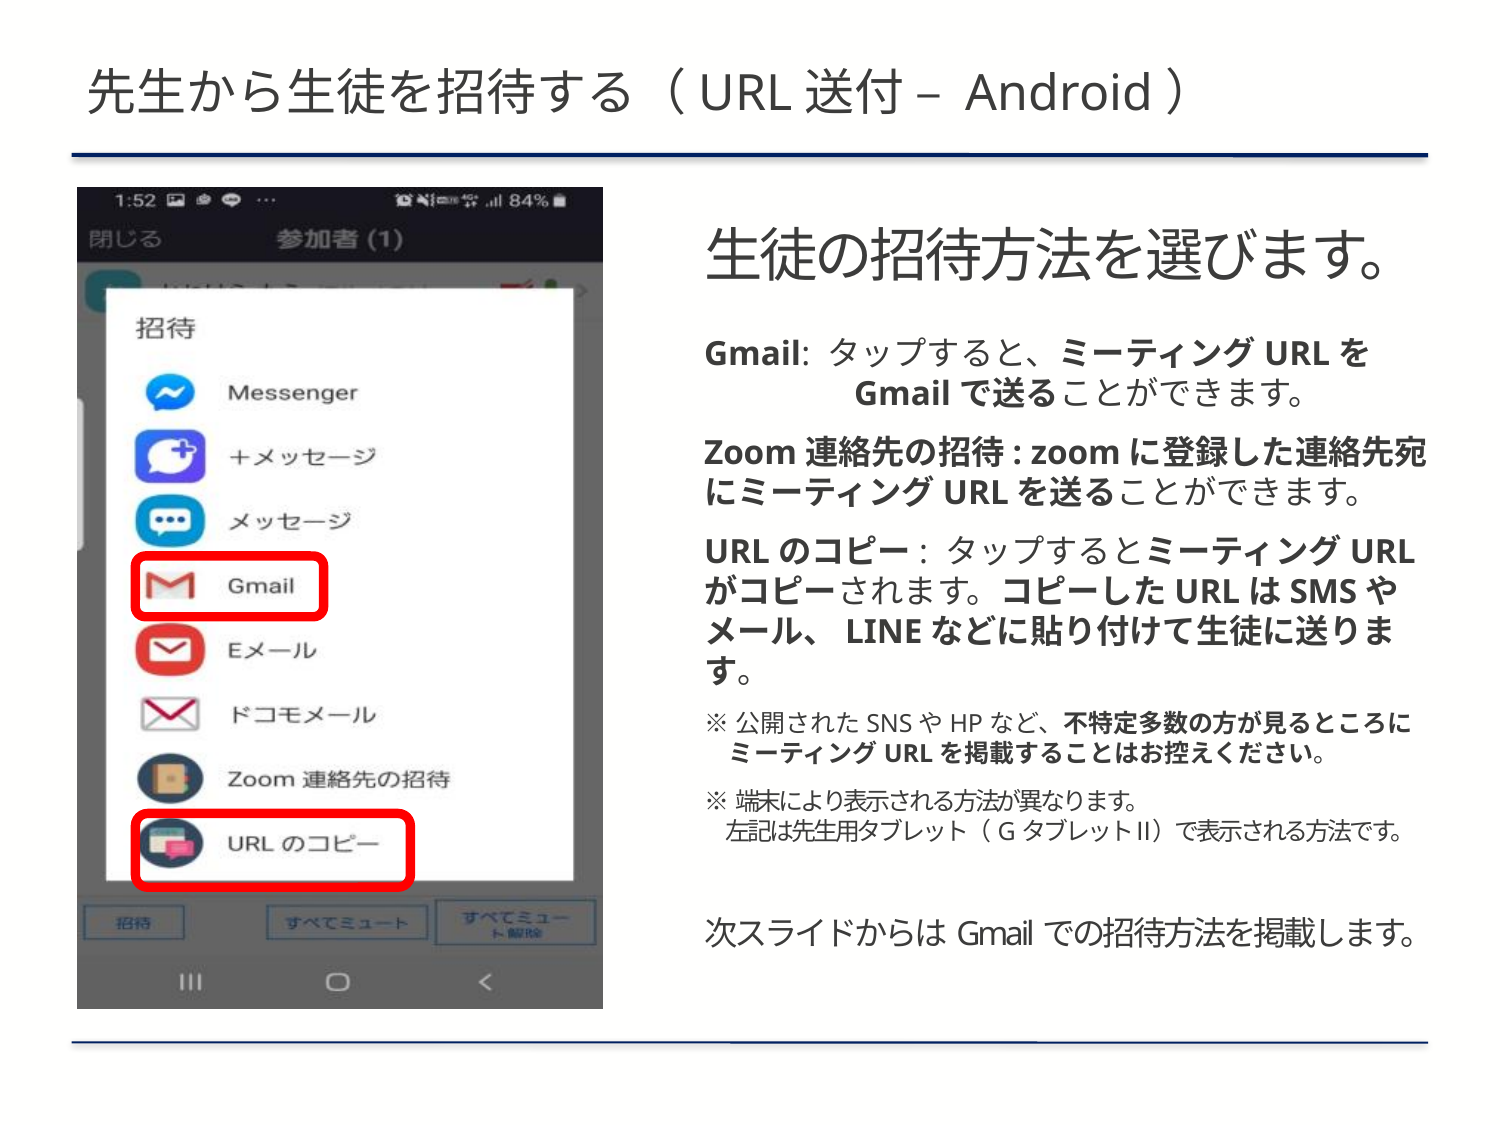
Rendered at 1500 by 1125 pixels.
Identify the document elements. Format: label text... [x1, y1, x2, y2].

picture [77, 186, 603, 1009]
title 先生から生徒を招待する（URL送付 – Android） [71, 37, 1429, 143]
list 生徒の招待方法を選びます。 Gmail: タップすると、ミーティングURLを Gmailで送ることができます。 Zoom連絡先の招待: zoomに登録した連絡先宛にミーティングURLを送ることができます。 URLのコピー: タップするとミーティングURLがコピーされます。コピーしたURLはSMSやメール、LINEなどに貼り付けて生徒に送ります。 ※公開されたSNSやHPなど、不特定多数の方が見るところに ミーティングURLを掲載することはお控えください。 ※端末により表示される方法が異なります。 左記は先生用タブレット（GタブレットⅡ）で表示される方法です。 次スライドからはGmailでの招待方法を掲載します。 [698, 161, 1452, 1009]
